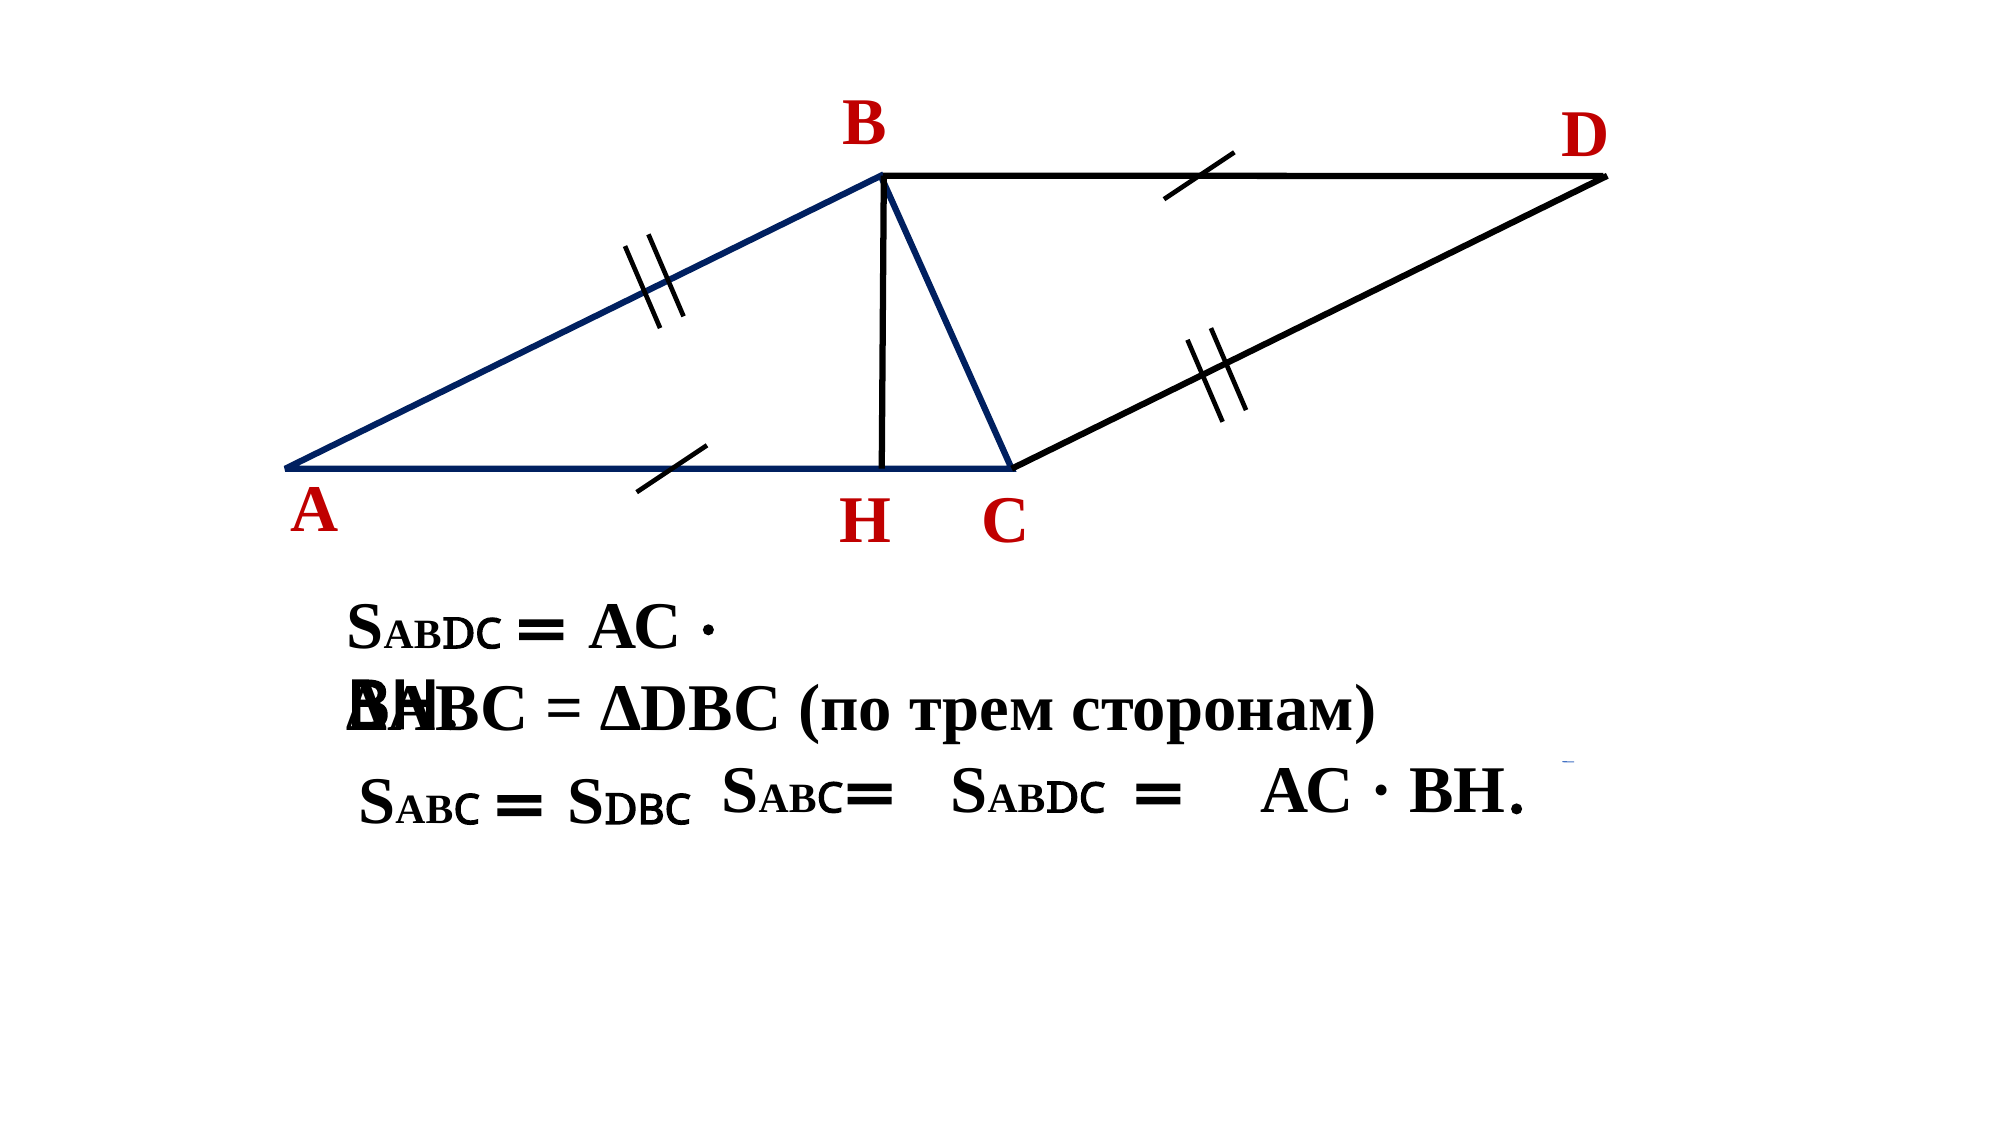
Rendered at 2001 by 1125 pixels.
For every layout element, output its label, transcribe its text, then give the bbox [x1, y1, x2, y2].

text_box Н [824, 468, 907, 564]
text_box [885, 324, 1011, 470]
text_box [1164, 363, 1247, 399]
text_box С [964, 468, 1047, 564]
text_box А [273, 456, 356, 552]
text_box ∆АВС = ∆DВС (по трем сторонам) [331, 656, 1504, 751]
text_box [601, 269, 684, 305]
text_box SАВDС = АС · ВН. [332, 574, 836, 656]
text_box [1187, 351, 1270, 387]
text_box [1164, 152, 1235, 200]
text_box В [824, 70, 907, 165]
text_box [636, 445, 708, 493]
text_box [1011, 175, 1608, 469]
text_box [886, 187, 947, 321]
text_box [308, 174, 882, 470]
text_box D [1539, 81, 1633, 177]
text_box SАВС = SDВС [343, 751, 731, 845]
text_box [624, 257, 707, 293]
